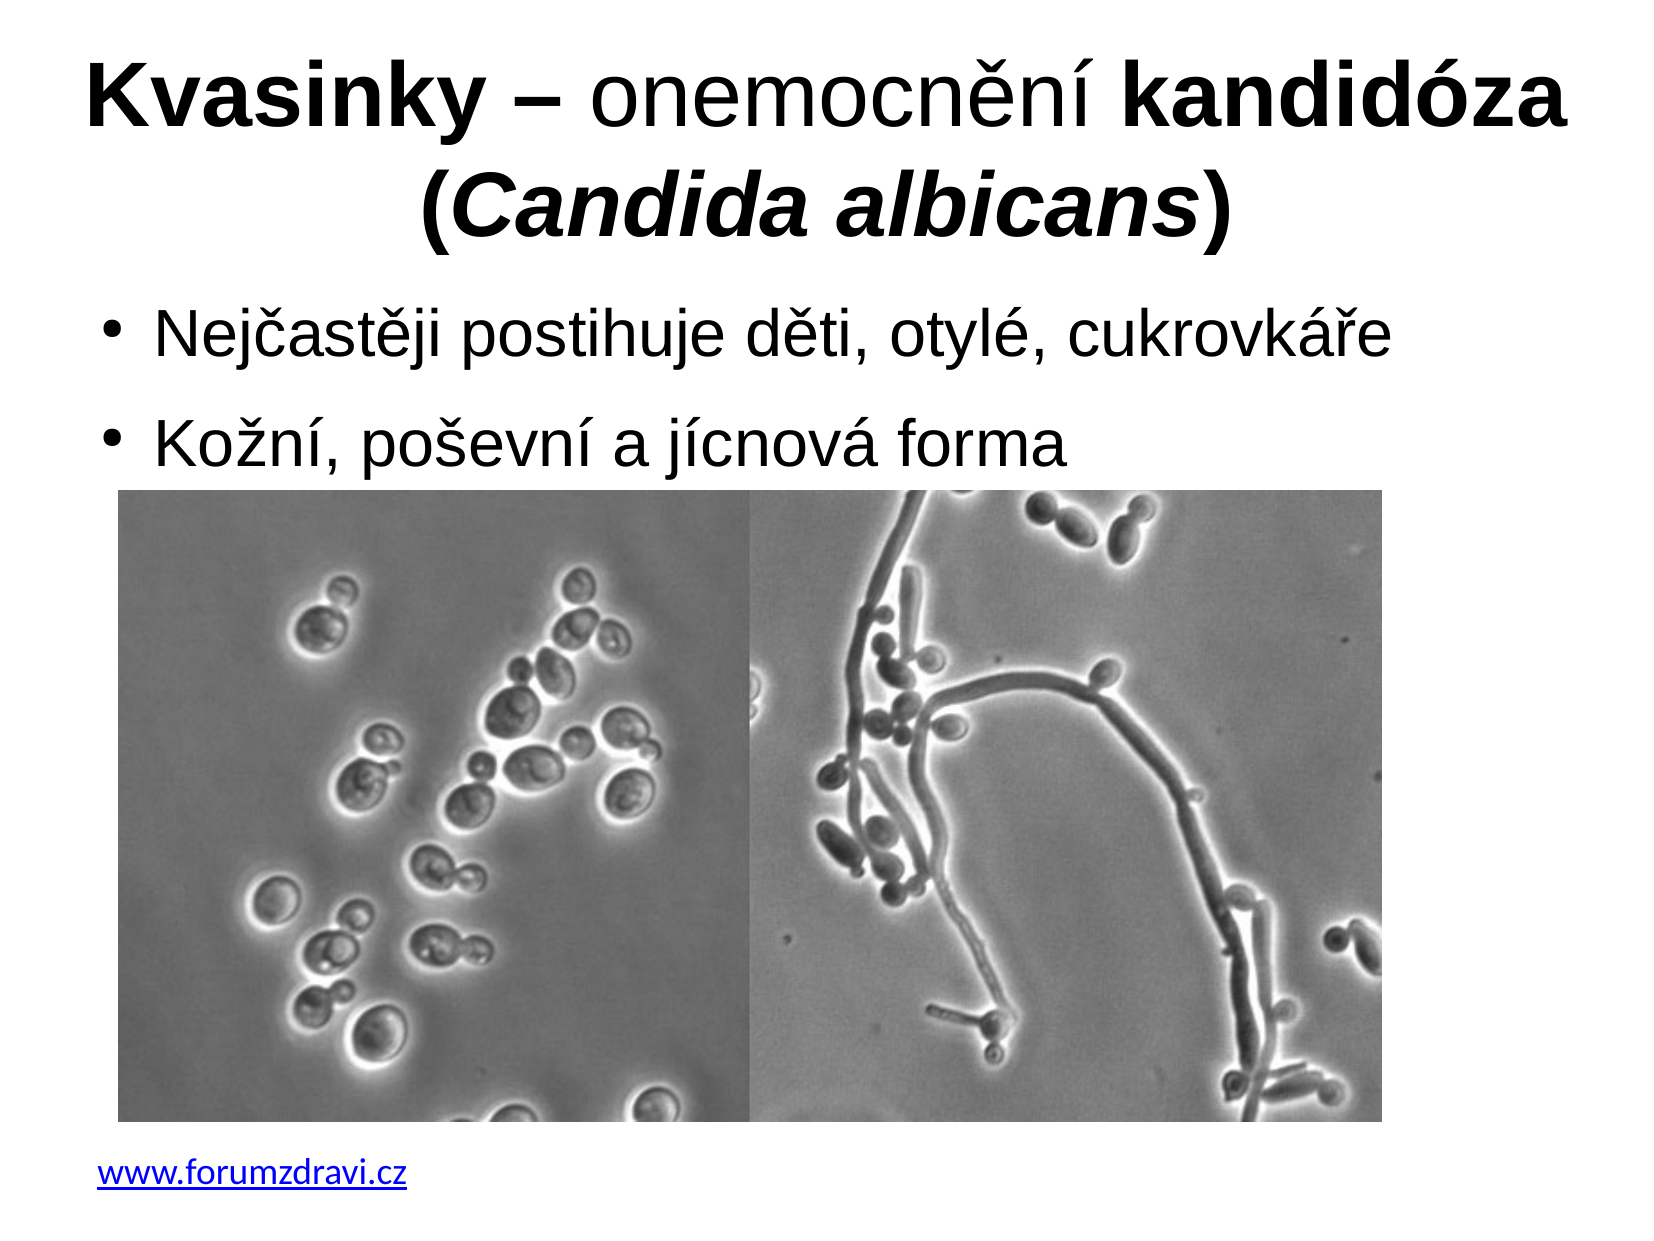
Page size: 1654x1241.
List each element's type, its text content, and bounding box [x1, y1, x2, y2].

picture [117, 489, 1383, 1123]
text_box www.forumzdravi.cz [82, 1139, 792, 1200]
list Nejčastěji postihuje děti, otylé, cukrovkáře Kožní, poševní a jícnová forma [82, 290, 1571, 1109]
title Kvasinky – onemocnění kandidóza (Candida albicans) [82, 0, 1571, 290]
